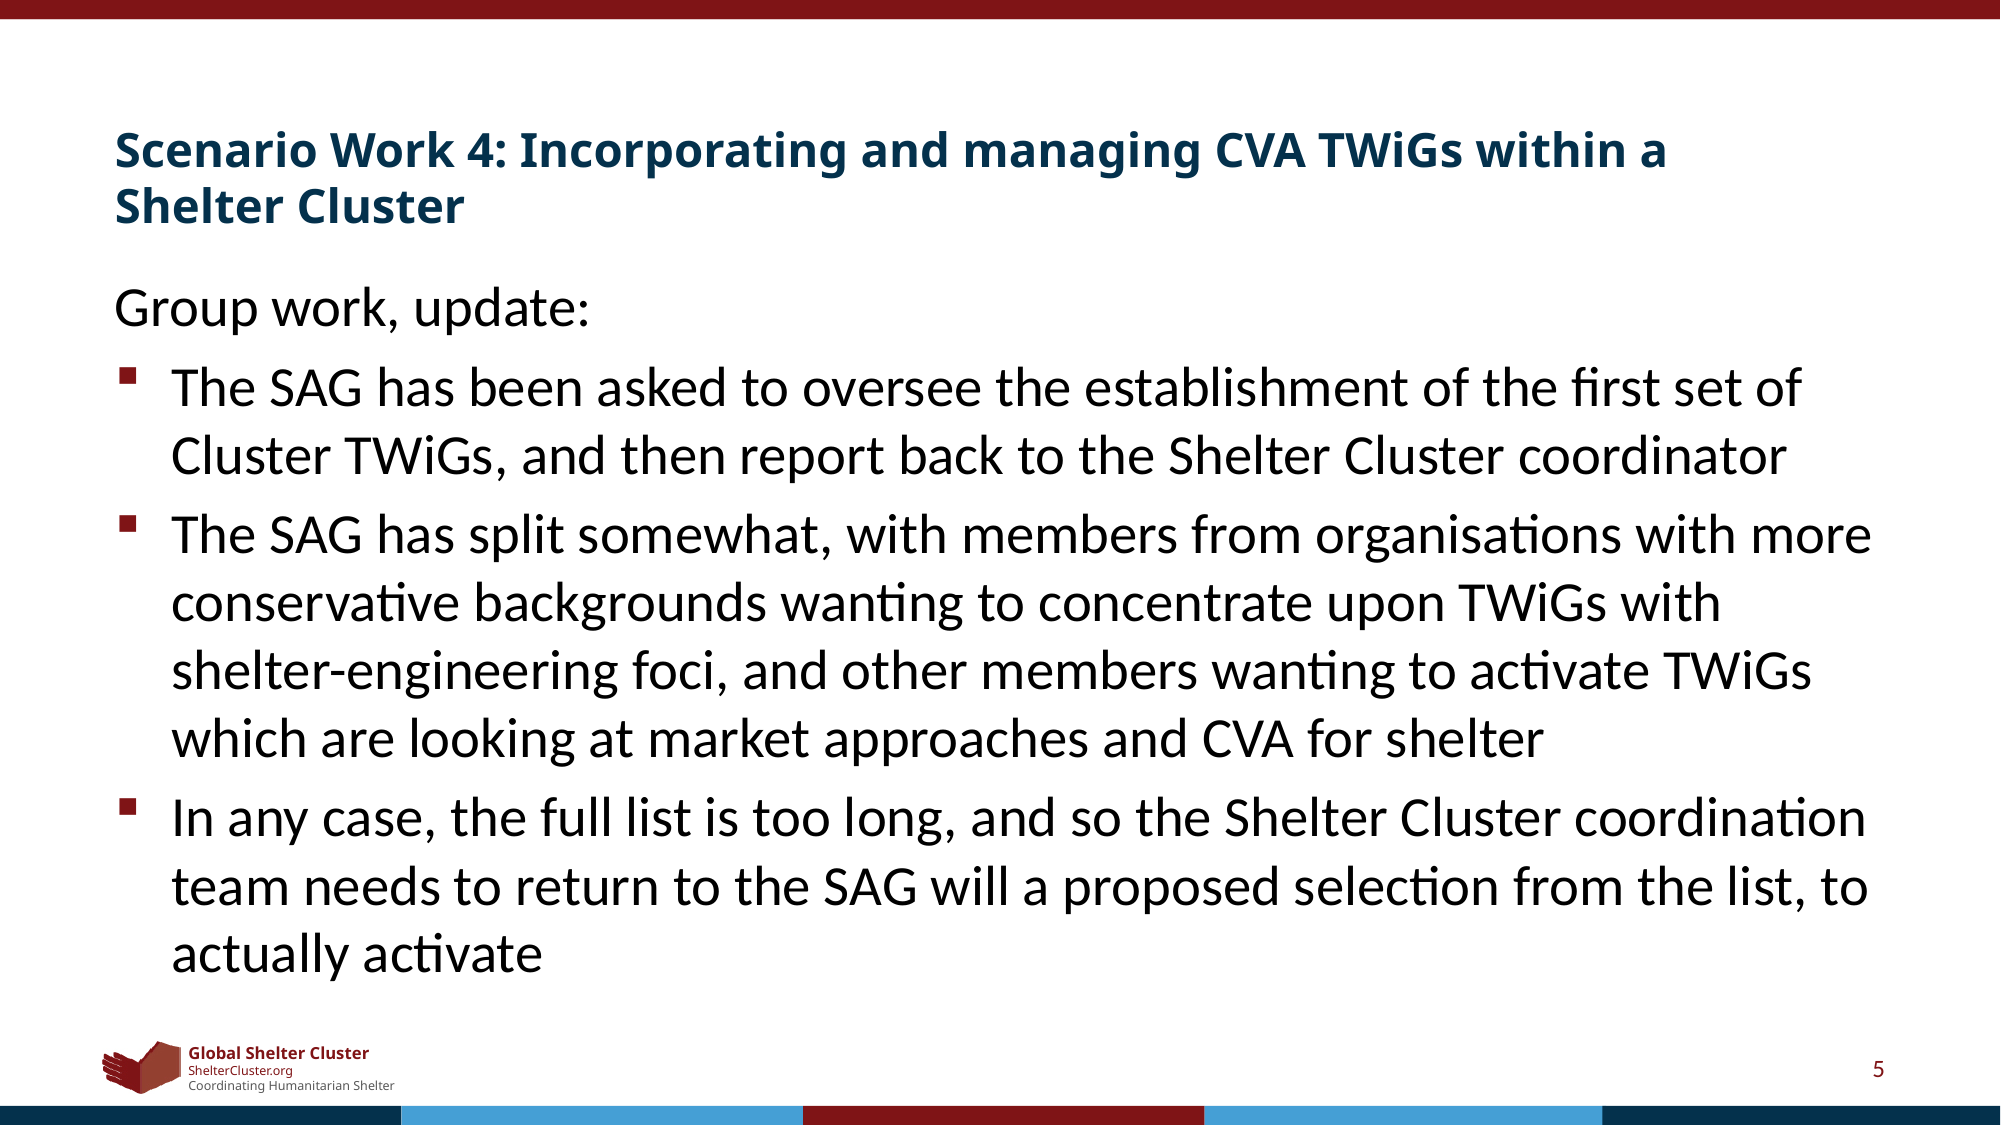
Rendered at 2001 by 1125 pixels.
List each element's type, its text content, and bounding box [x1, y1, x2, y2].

picture [102, 1041, 181, 1094]
list Group work, update: The SAG has been asked to oversee the establishment of the first set of Cluster TWiGs, and then report back to the Shelter Cluster coordinator The SAG has split somewhat, with members from organisations with more conservative backgrounds wanting to concentrate upon TWiGs with shelter-engineering foci, and other members wanting to activate TWiGs which are looking at market approaches and CVA for shelter In any case, the full list is too long, and so the Shelter Cluster coordination team needs to return to the SAG will a proposed selection from the list, to actually activate [99, 262, 1900, 1005]
slide_number 5 [1433, 1037, 1900, 1098]
title Scenario Work 4: Incorporating and managing CVA TWiGs within a Shelter Cluster [99, 111, 1863, 262]
